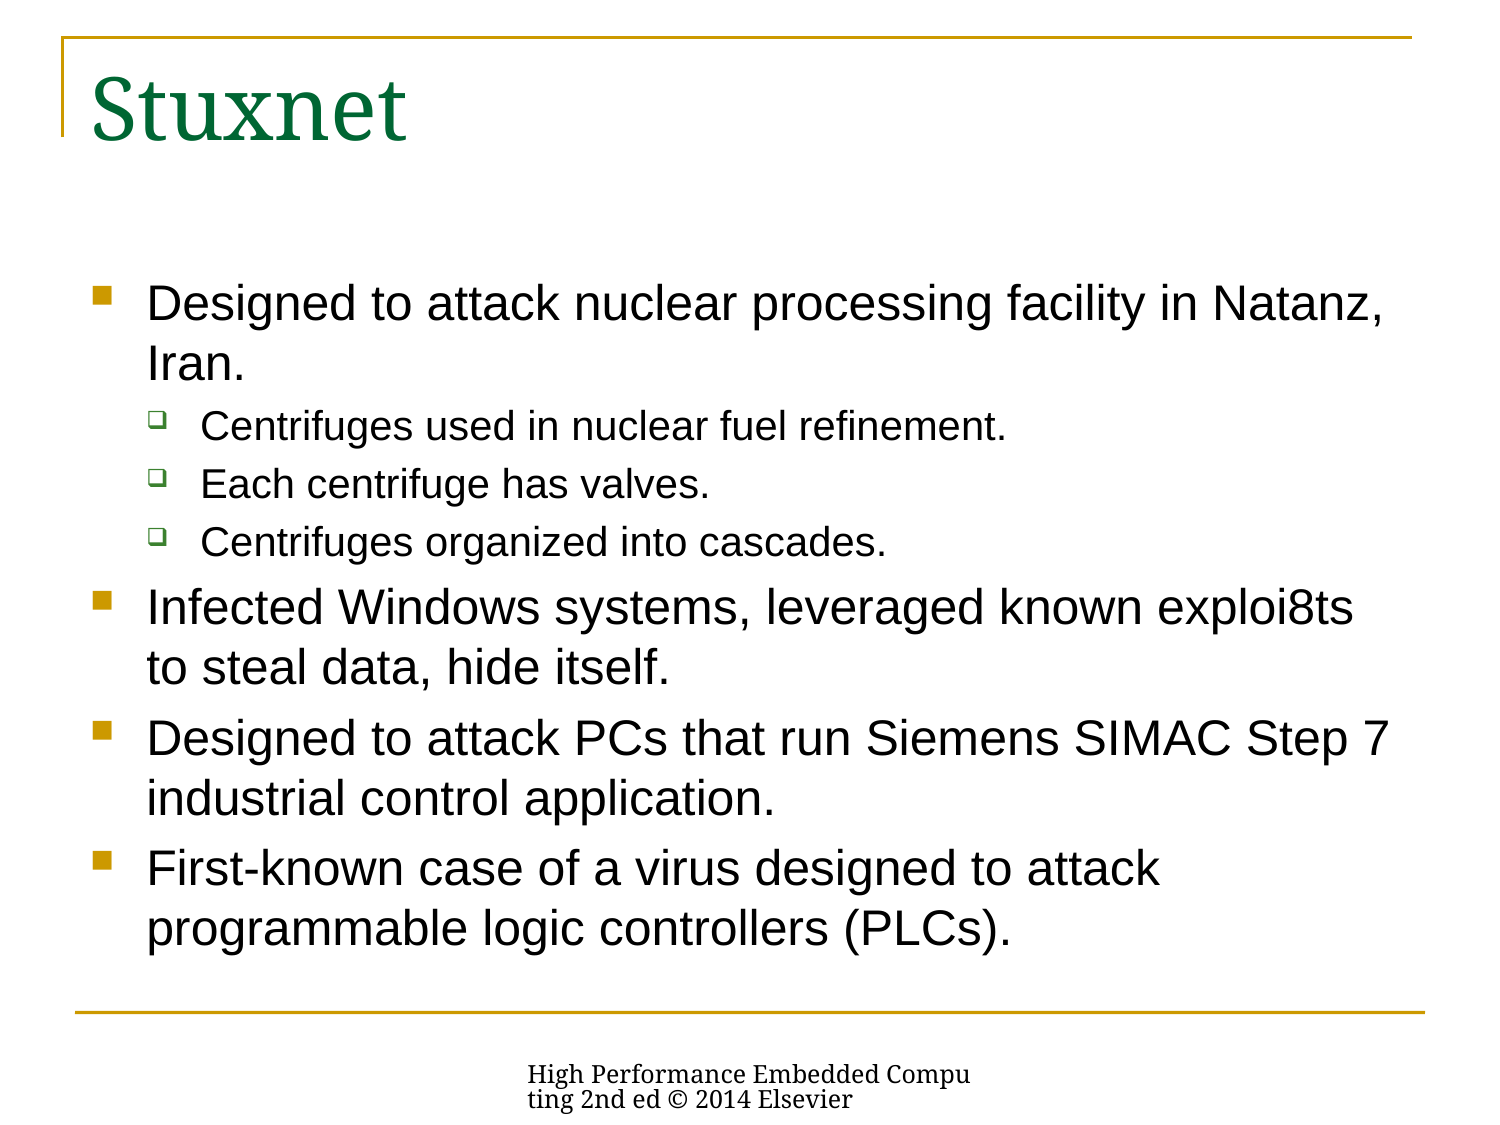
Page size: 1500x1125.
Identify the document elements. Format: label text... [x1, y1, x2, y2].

list Designed to attack nuclear processing facility in Natanz, Iran. Centrifuges used in nuclear fuel refinement. Each centrifuge has valves. Centrifuges organized into cascades. Infected Windows systems, leveraged known exploi8ts to steal data, hide itself. Designed to attack PCs that run Siemens SIMAC Step 7 industrial control application. First-known case of a virus designed to attack programmable logic controllers (PLCs). [75, 262, 1425, 1006]
title Stuxnet [75, 45, 1425, 233]
footer High Performance Embedded Computing 2nd ed © 2014 Elsevier [512, 1025, 988, 1100]
